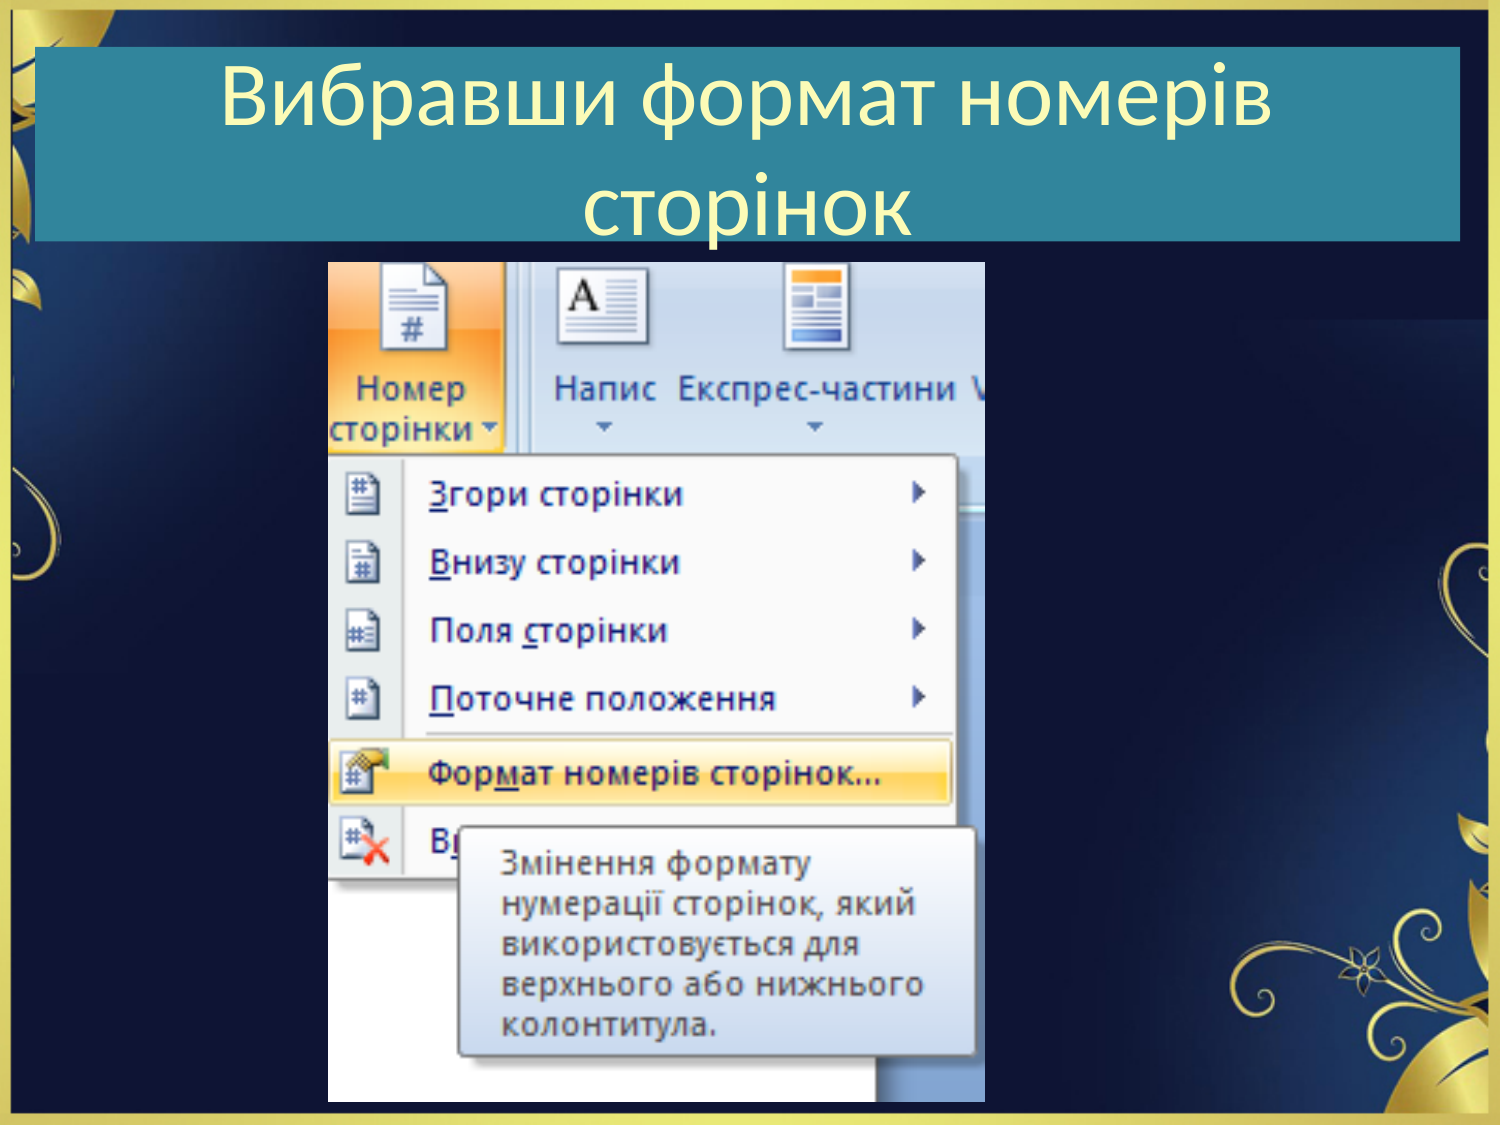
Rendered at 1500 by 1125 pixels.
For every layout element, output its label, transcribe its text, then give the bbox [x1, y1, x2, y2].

picture [0, 0, 1500, 1125]
title Вибравши формат номерів сторінок [34, 46, 1461, 242]
